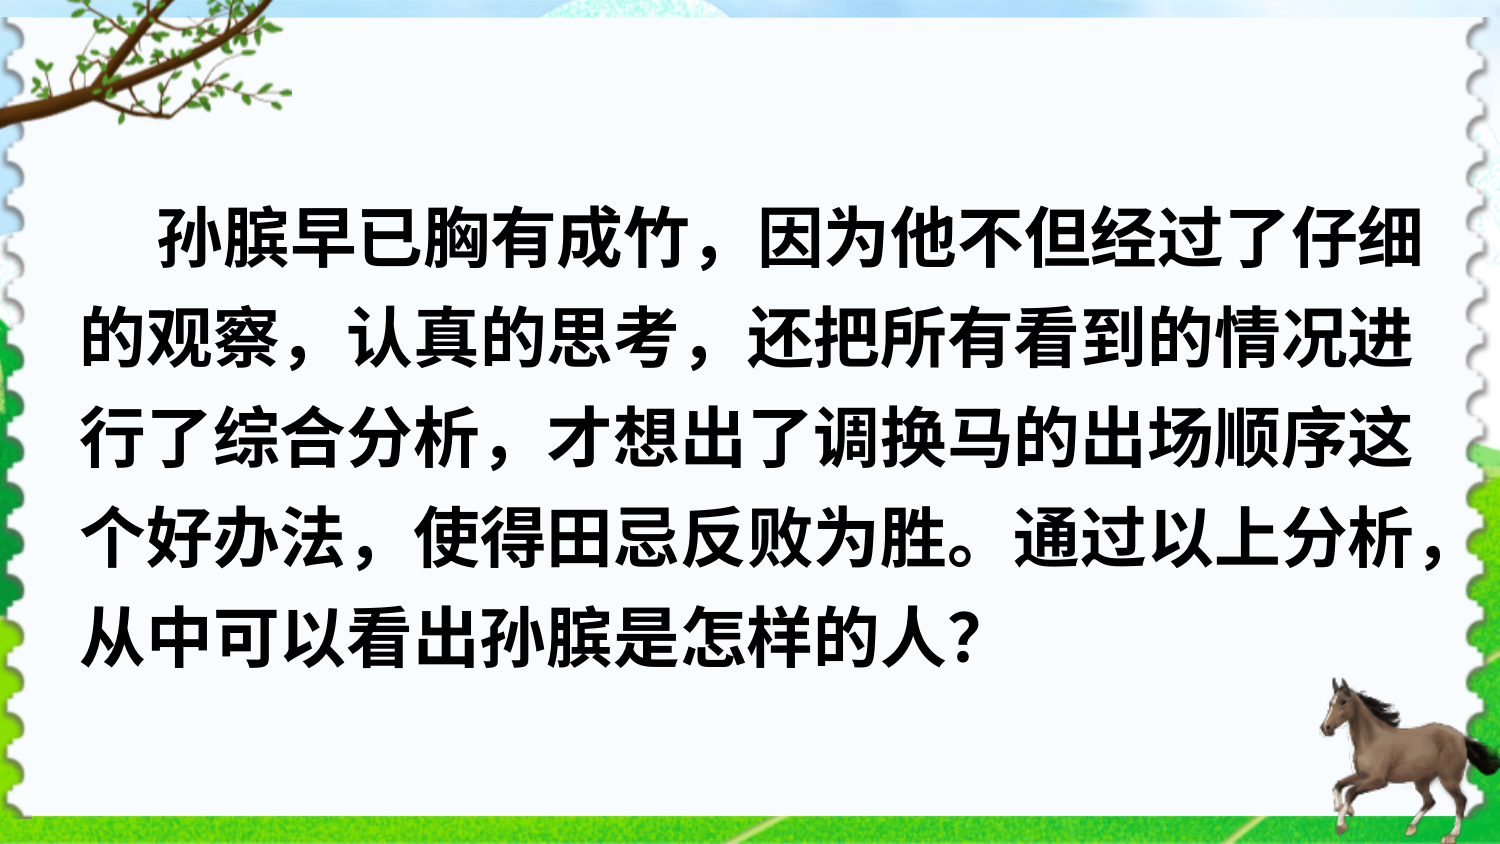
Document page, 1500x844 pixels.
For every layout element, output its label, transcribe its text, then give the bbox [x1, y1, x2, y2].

picture [0, 0, 1500, 844]
text_box 孙膑早已胸有成竹，因为他不但经过了仔细的观察，认真的思考，还把所有看到的情况进行了综合分析，才想出了调换马的出场顺序这个好办法，使得田忌反败为胜。通过以上分析，从中可以看出孙膑是怎样的人？ [64, 168, 1459, 684]
